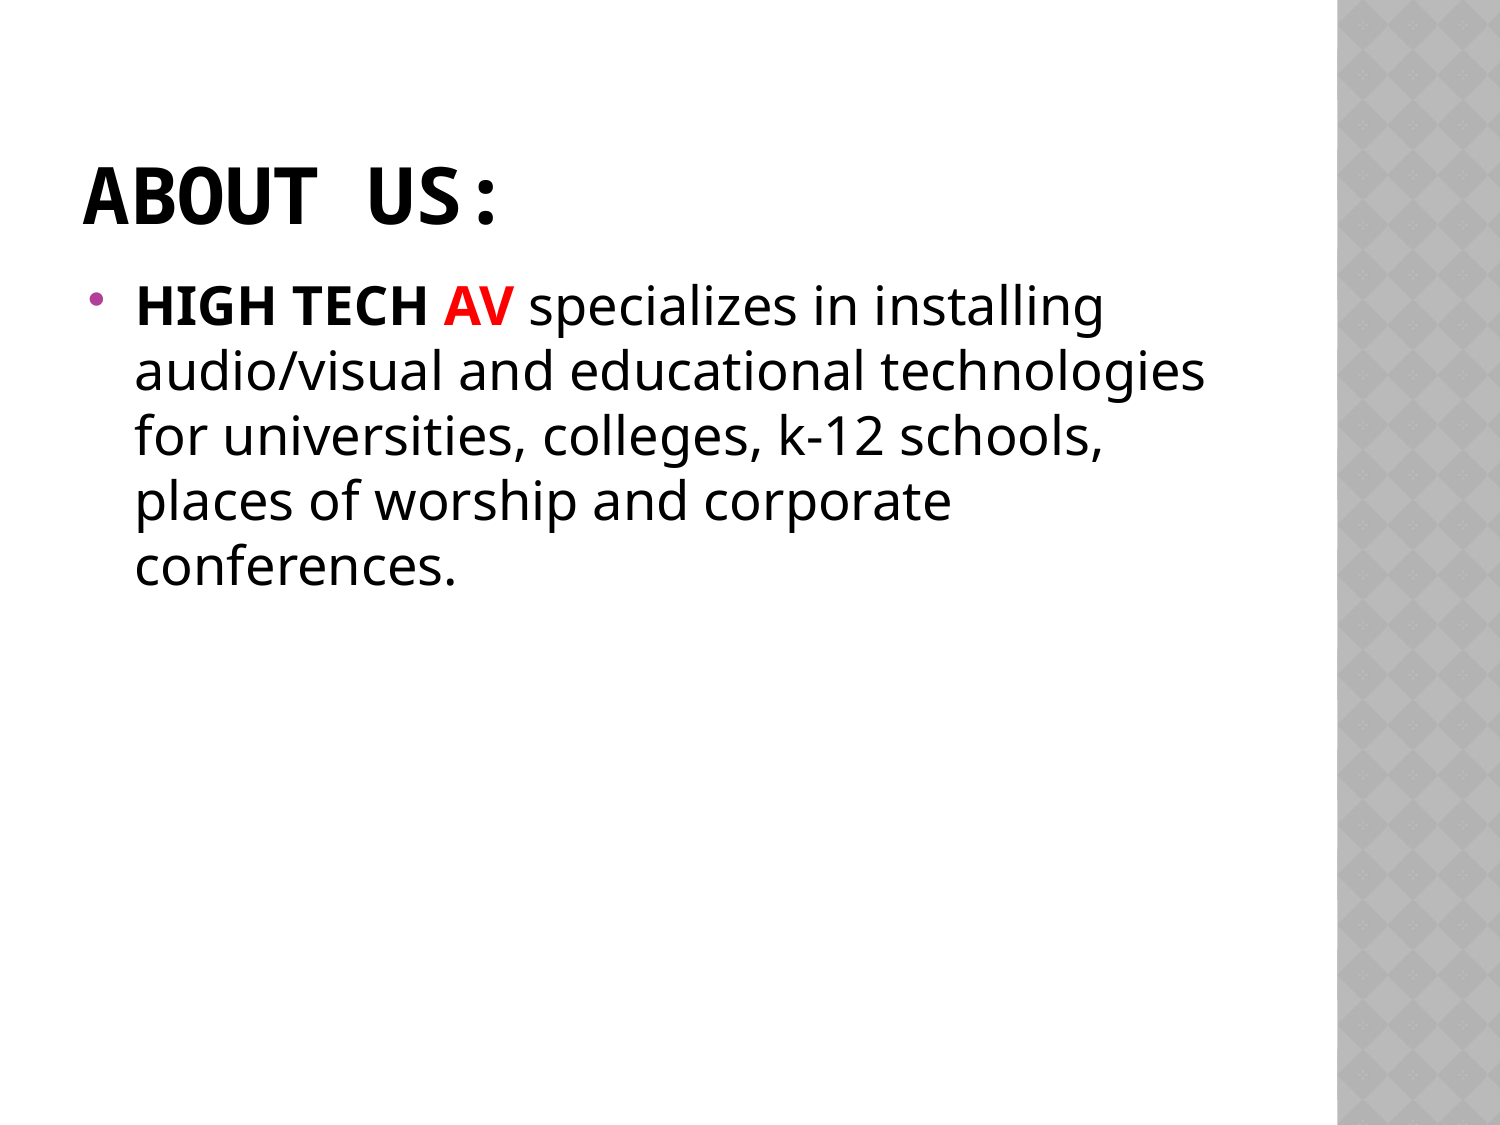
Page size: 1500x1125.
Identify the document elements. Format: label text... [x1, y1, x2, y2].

list HIGH TECH AV specializes in installing audio/visual and educational technologies for universities, colleges, k-12 schools, places of worship and corporate conferences. [75, 264, 1263, 1059]
title About us: [75, 52, 1263, 240]
